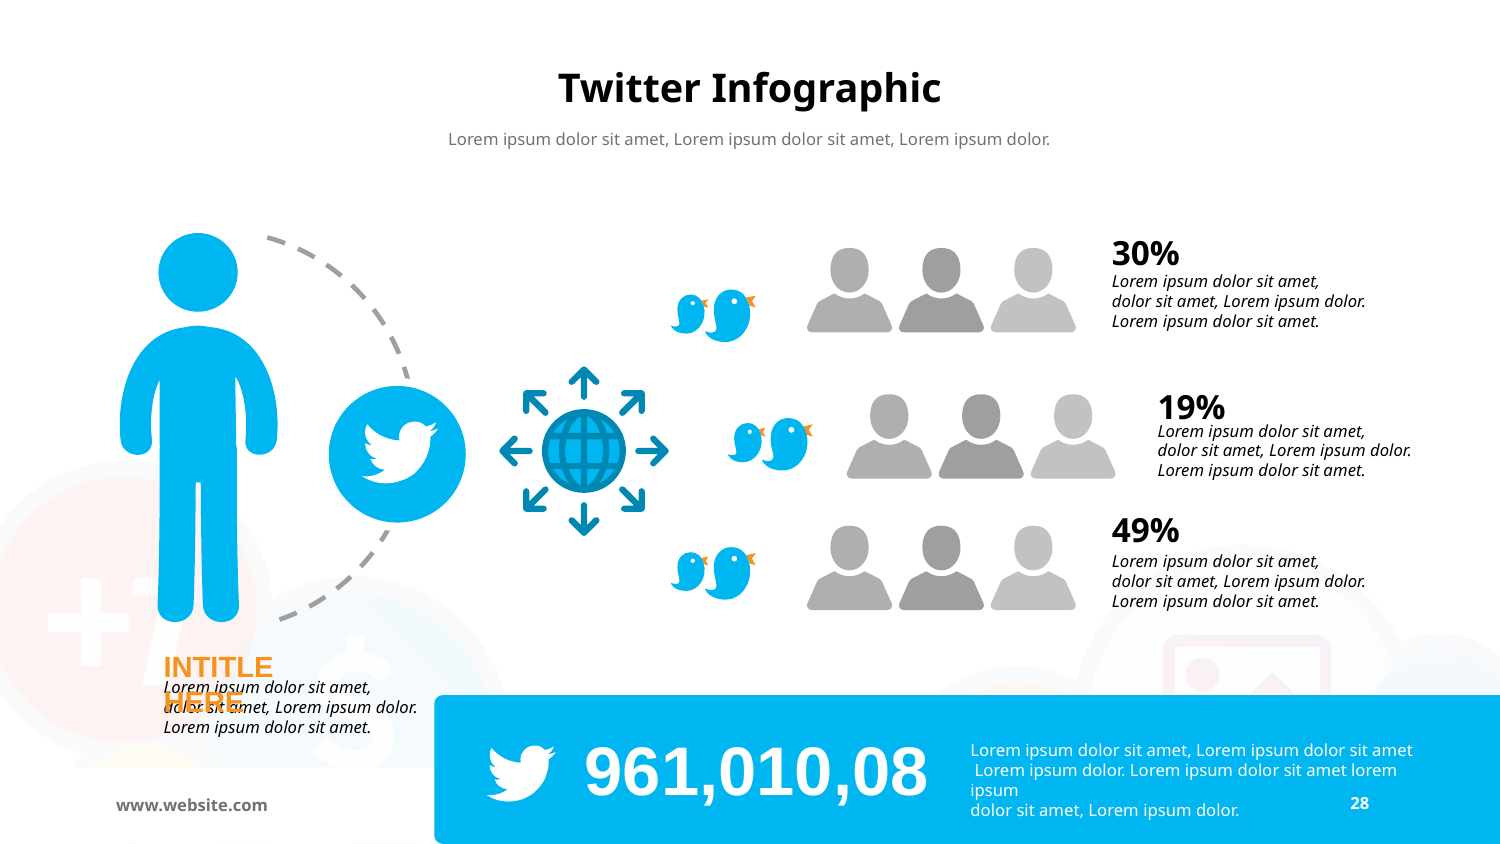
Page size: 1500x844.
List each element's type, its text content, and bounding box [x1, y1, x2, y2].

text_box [13, 226, 1439, 631]
list Lorem ipsum dolor sit amet, Lorem ipsum dolor sit amet, Lorem ipsum dolor. [103, 120, 1397, 160]
footer www.website.com [104, 785, 373, 824]
title Twitter Infographic [103, 59, 1397, 120]
text_box 961,010,08 [573, 720, 1005, 817]
text_box [486, 745, 556, 802]
slide_number ‹#› [1322, 803, 1397, 827]
text_box Lorem ipsum dolor sit amet, Lorem ipsum dolor sit amet Lorem ipsum dolor. Lorem ipsum dolor sit amet lorem ipsum dolor sit amet, Lorem ipsum dolor. [959, 734, 1438, 803]
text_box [152, 642, 445, 746]
text_box [434, 695, 1500, 844]
